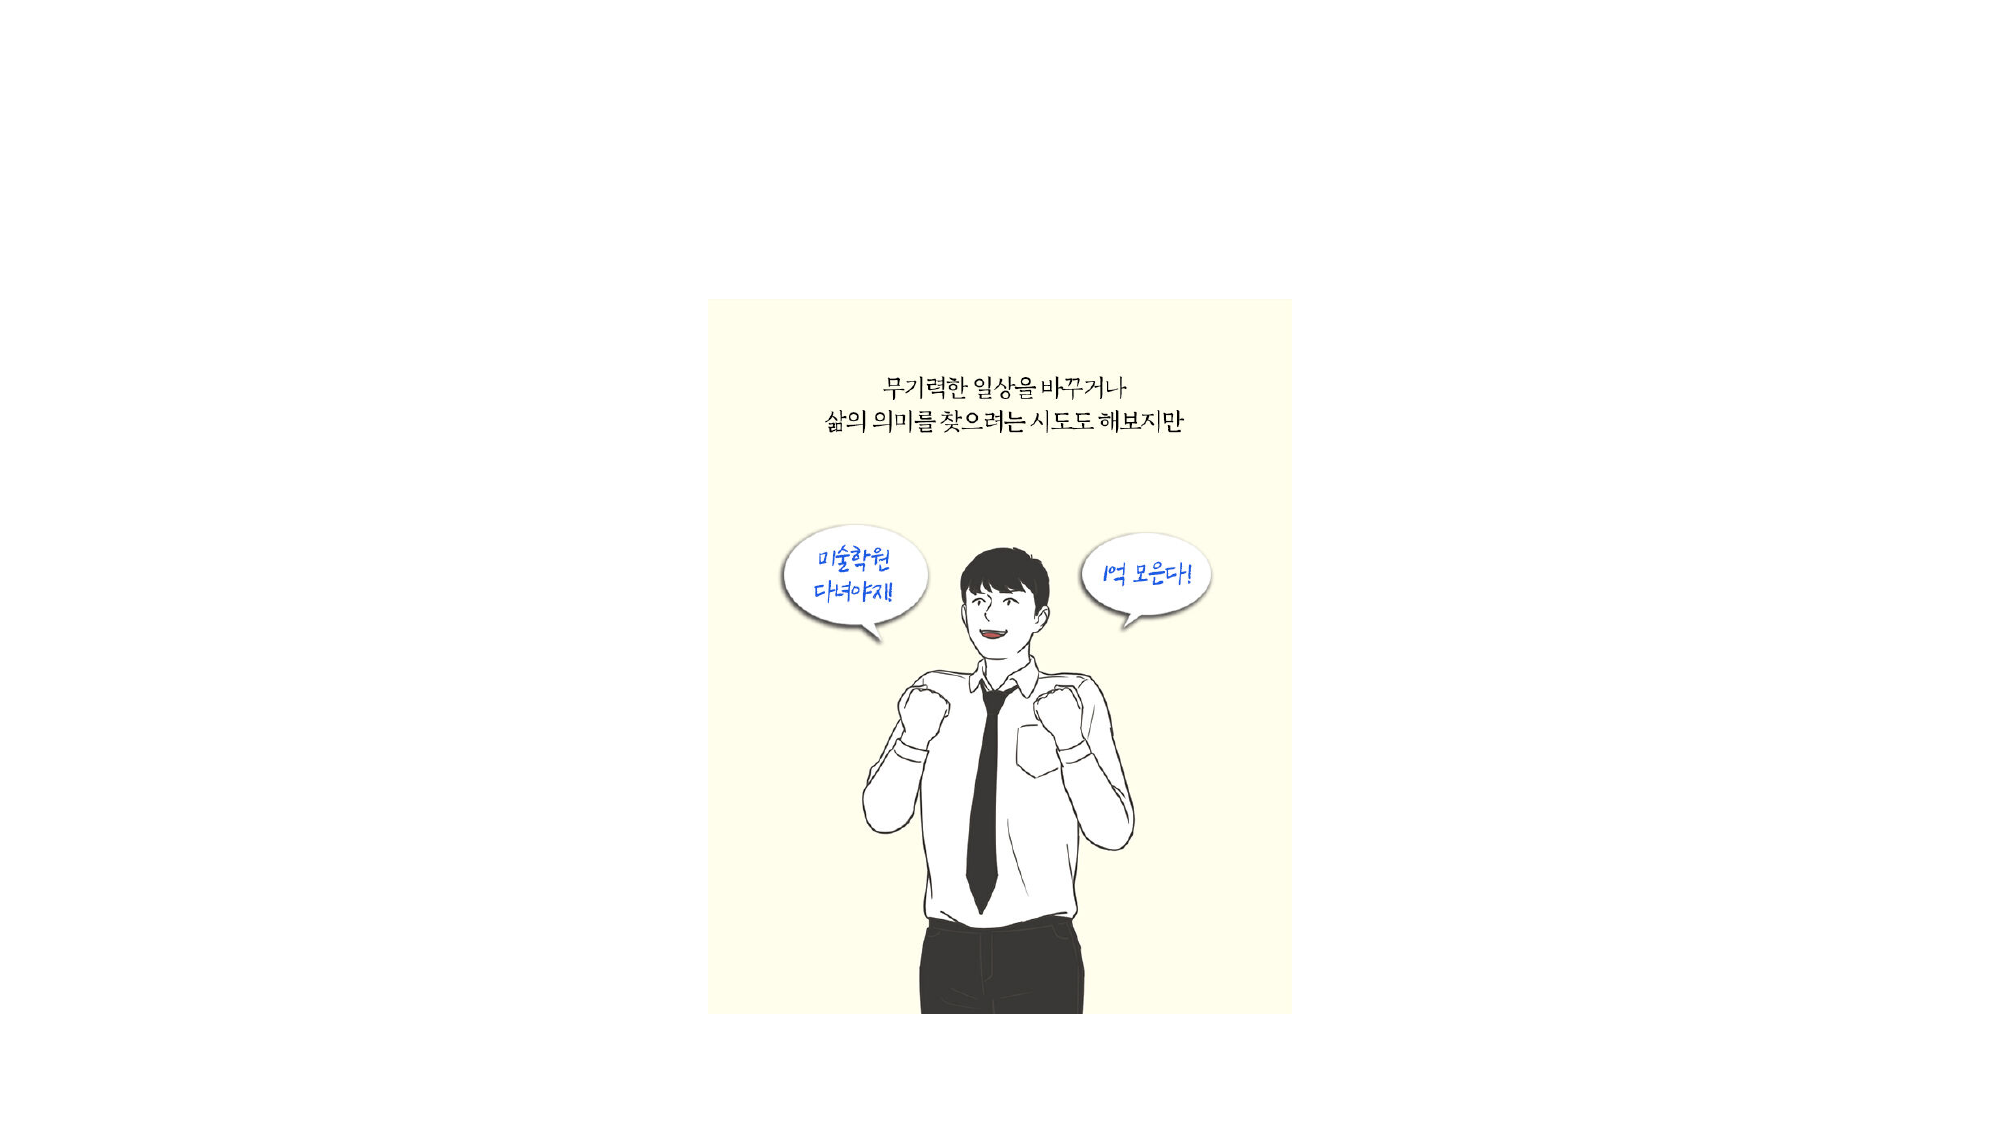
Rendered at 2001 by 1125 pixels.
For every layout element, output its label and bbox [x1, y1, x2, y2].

list [707, 299, 1292, 1014]
